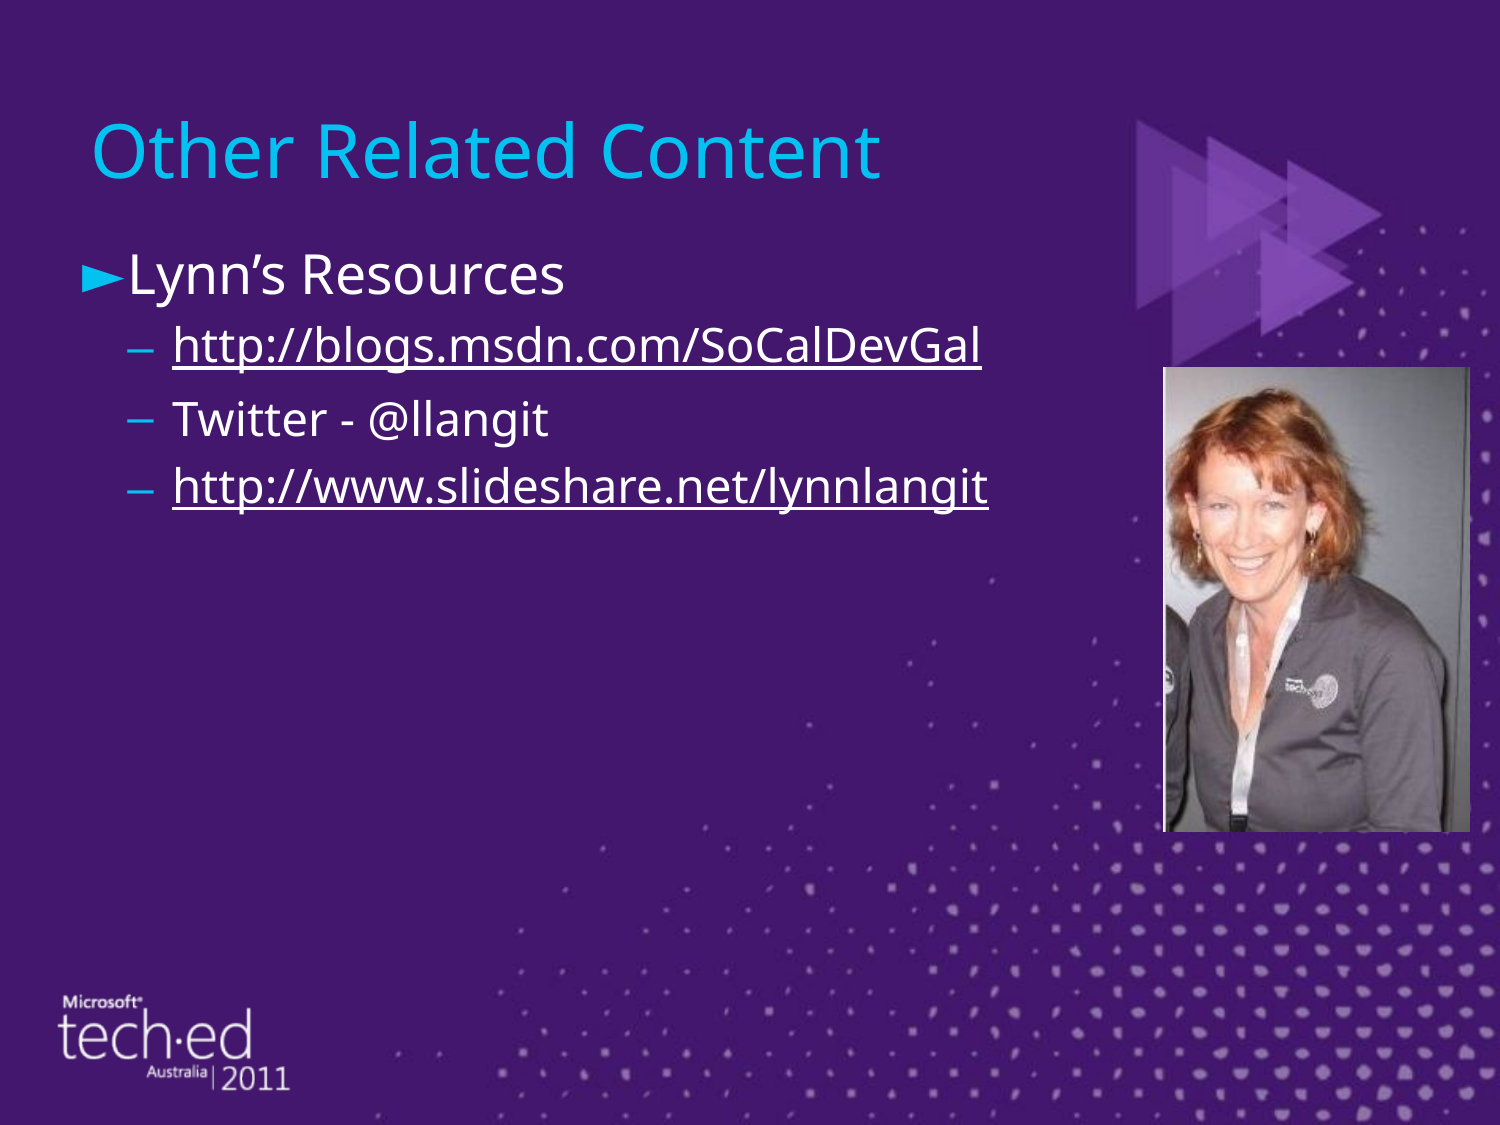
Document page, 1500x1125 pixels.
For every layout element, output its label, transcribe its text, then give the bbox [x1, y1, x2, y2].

list Lynn’s Resources http://blogs.msdn.com/SoCalDevGal Twitter - @llangit http://www.slideshare.net/lynnlangit [67, 231, 1108, 529]
picture [0, 0, 1500, 1125]
title Other Related Content [75, 54, 1425, 243]
